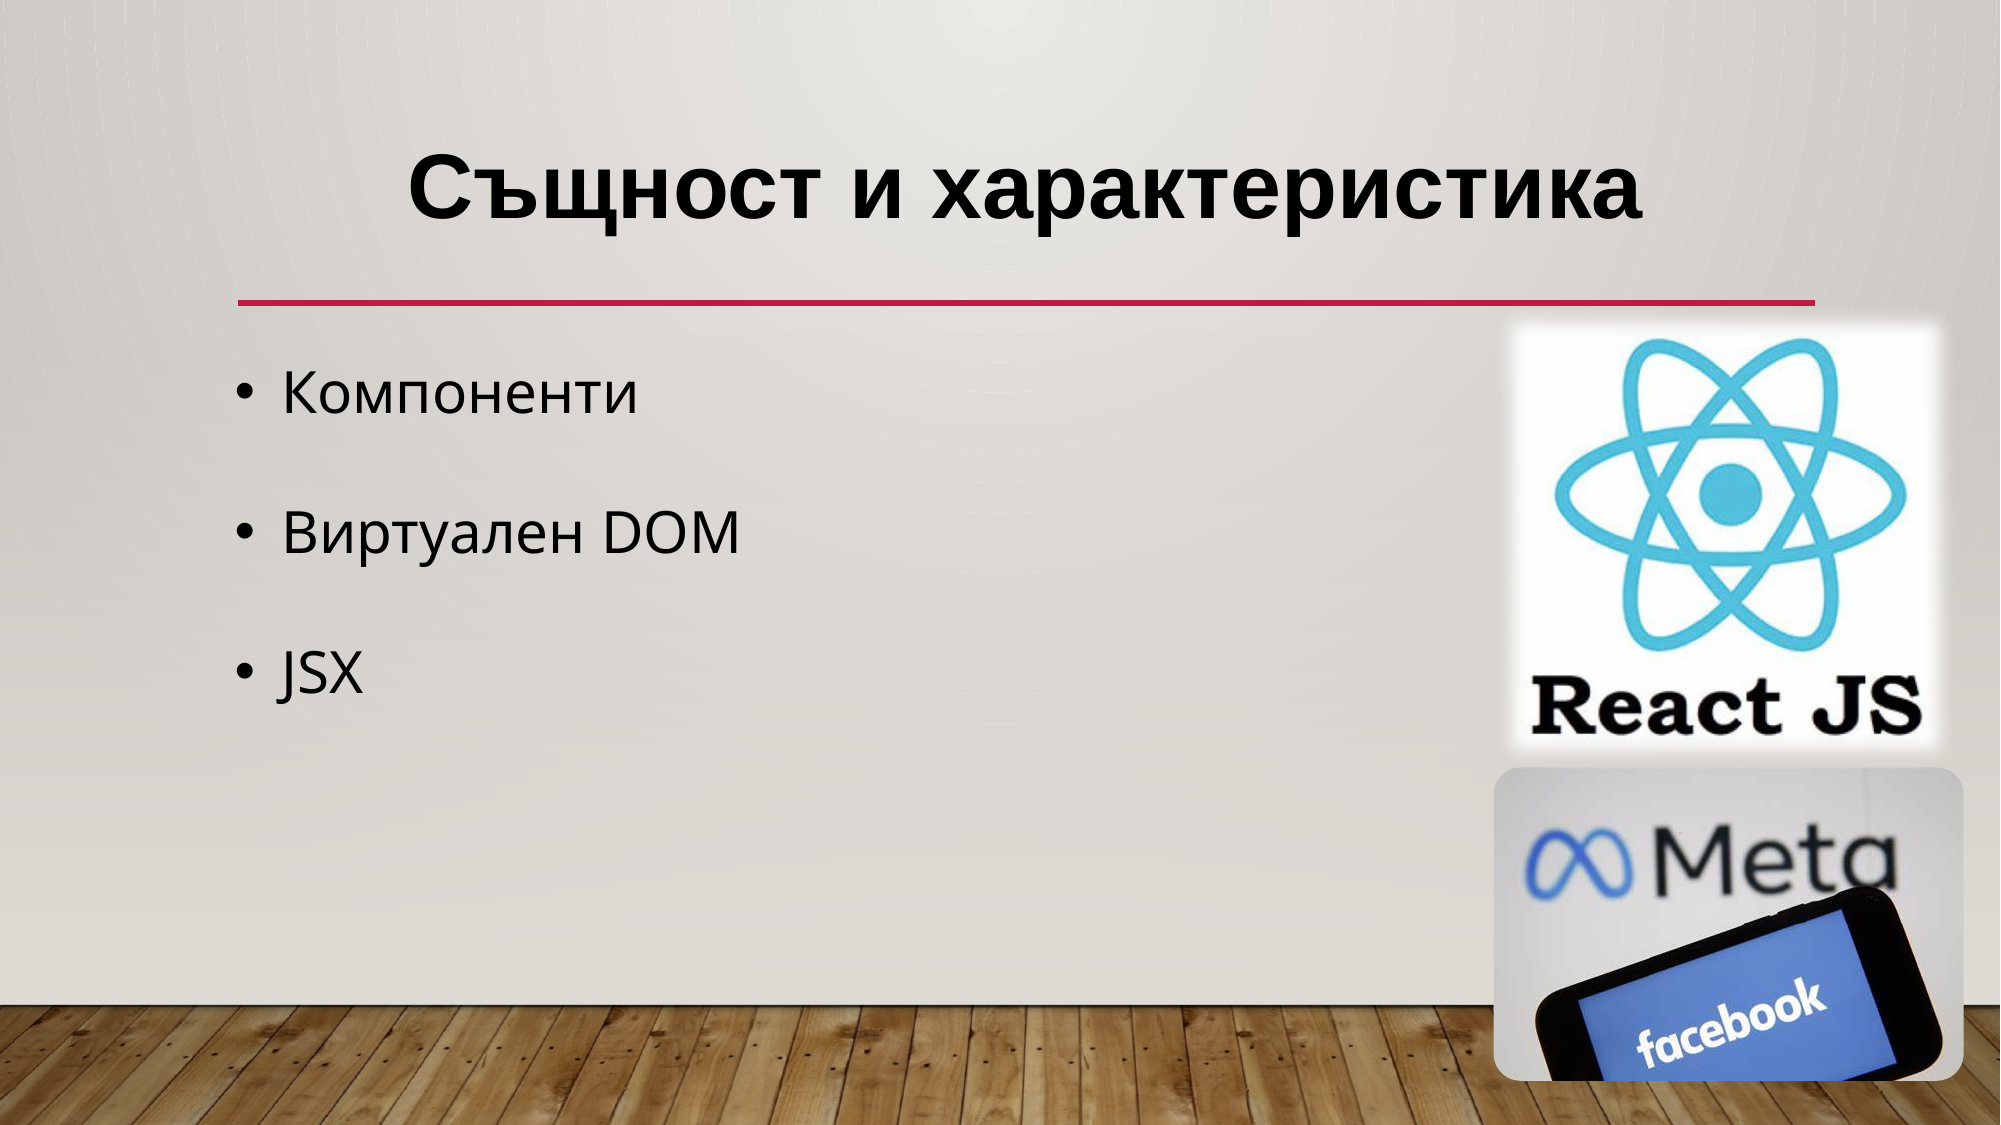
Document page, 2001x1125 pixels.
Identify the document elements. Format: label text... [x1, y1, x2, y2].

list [1493, 303, 1958, 767]
picture [0, 767, 2000, 1125]
text_box Компоненти Виртуален DOM JSX [219, 348, 1438, 713]
title Същност и характеристика [238, 131, 1814, 305]
